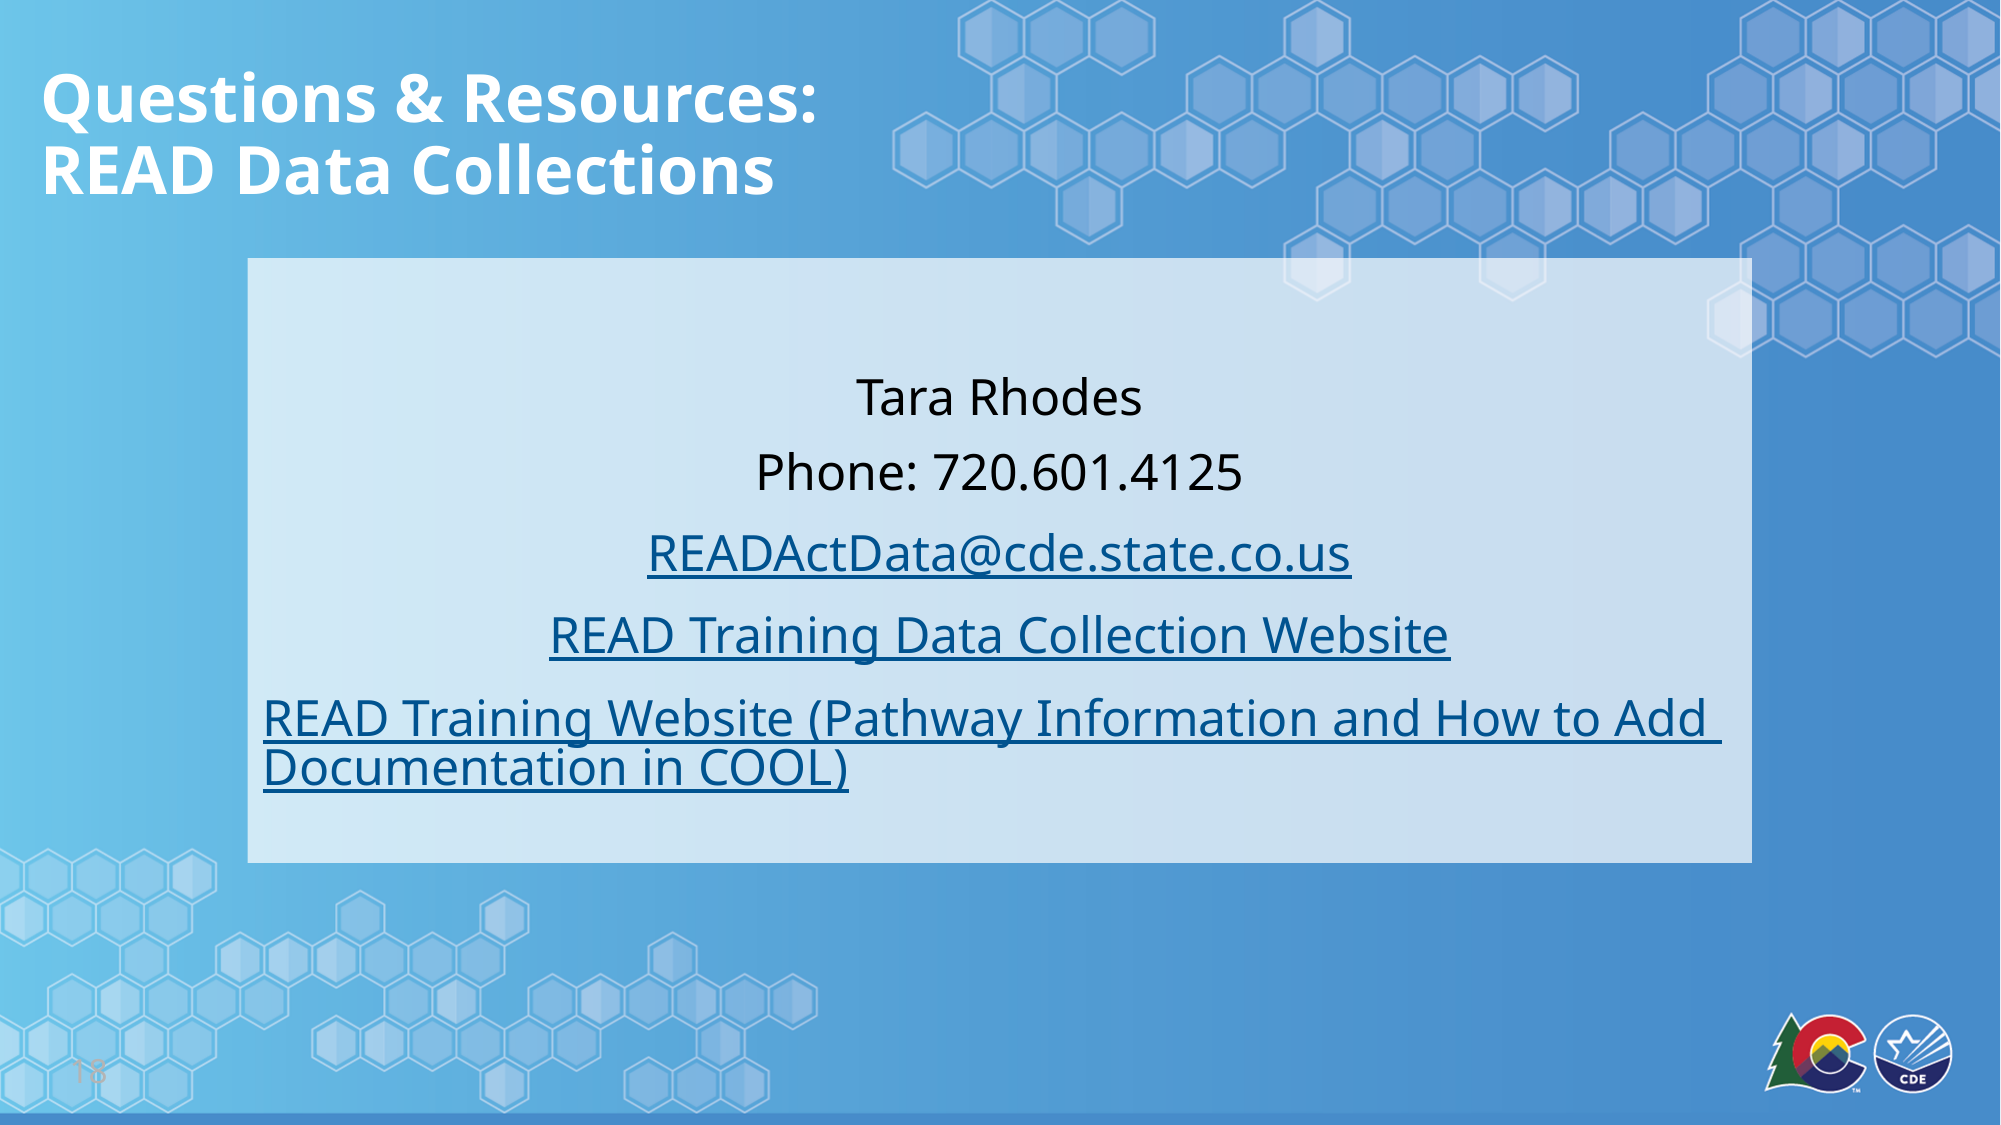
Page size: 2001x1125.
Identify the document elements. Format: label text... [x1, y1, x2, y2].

title Questions & Resources: READ Data Collections [25, 38, 896, 236]
picture [0, 0, 2001, 1125]
list Tara Rhodes Phone: 720.601.4125 READActData@cde.state.co.us READ Training Data Collection Website READ Training Website (Pathway Information and How to Add Documentation in COOL) [247, 258, 1752, 863]
slide_number 18 [54, 1042, 191, 1103]
